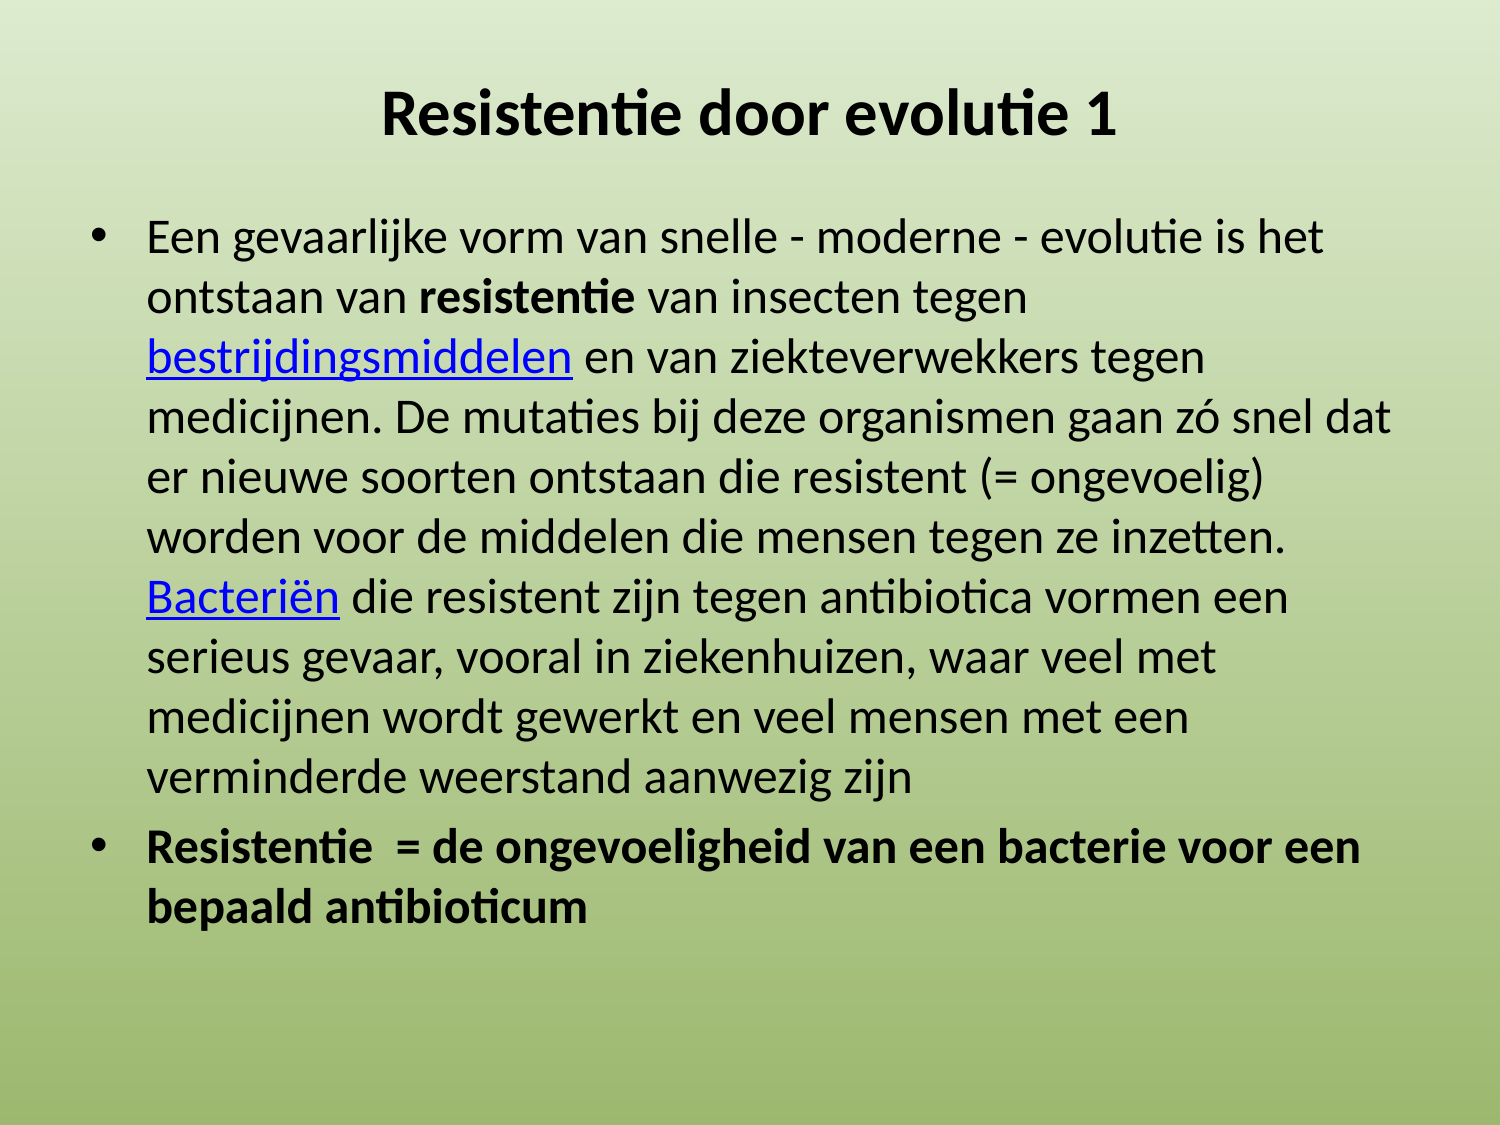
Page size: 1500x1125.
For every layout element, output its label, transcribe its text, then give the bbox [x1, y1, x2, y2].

title Resistentie door evolutie 1 [75, 45, 1425, 173]
list Een gevaarlijke vorm van snelle - moderne - evolutie is het ontstaan van resistentie van insecten tegen bestrijdingsmiddelen en van ziekteverwekkers tegen medicijnen. De mutaties bij deze organismen gaan zó snel dat er nieuwe soorten ontstaan die resistent (= ongevoelig) worden voor de middelen die mensen tegen ze inzetten. Bacteriën die resistent zijn tegen antibiotica vormen een serieus gevaar, vooral in ziekenhuizen, waar veel met medicijnen wordt gewerkt en veel mensen met een verminderde weerstand aanwezig zijn Resistentie = de ongevoeligheid van een bacterie voor een bepaald antibioticum [75, 196, 1425, 1059]
